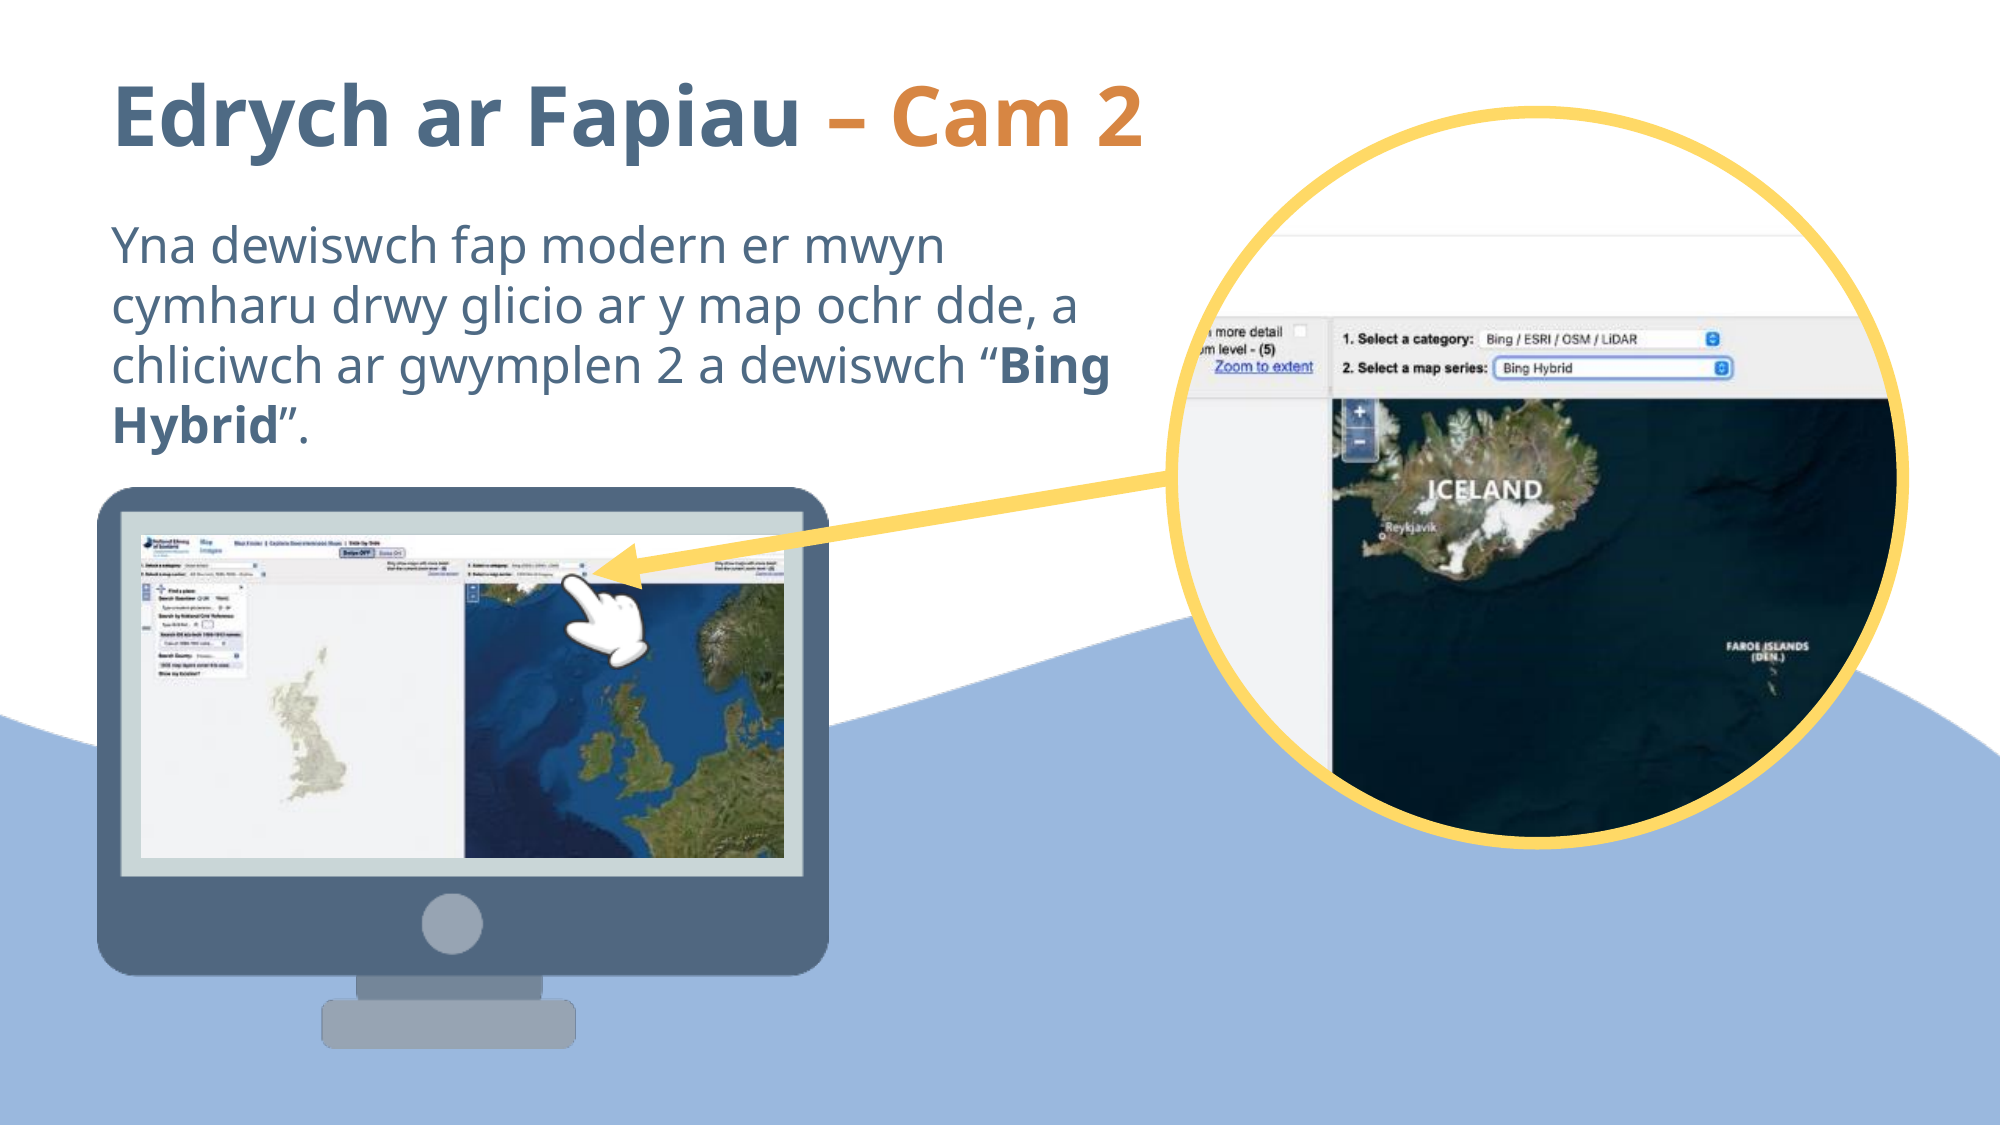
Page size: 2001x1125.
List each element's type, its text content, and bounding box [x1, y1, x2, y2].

text_box Edrych ar Fapiau – Cam 2 [97, 56, 1926, 171]
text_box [591, 111, 1903, 844]
picture [0, 487, 2000, 1125]
text_box Yna dewiswch fap modern er mwyn cymharu drwy glicio ar y map ochr dde, a chliciwch ar gwymplen 2 a dewiswch “Bing Hybrid”. [97, 206, 591, 462]
